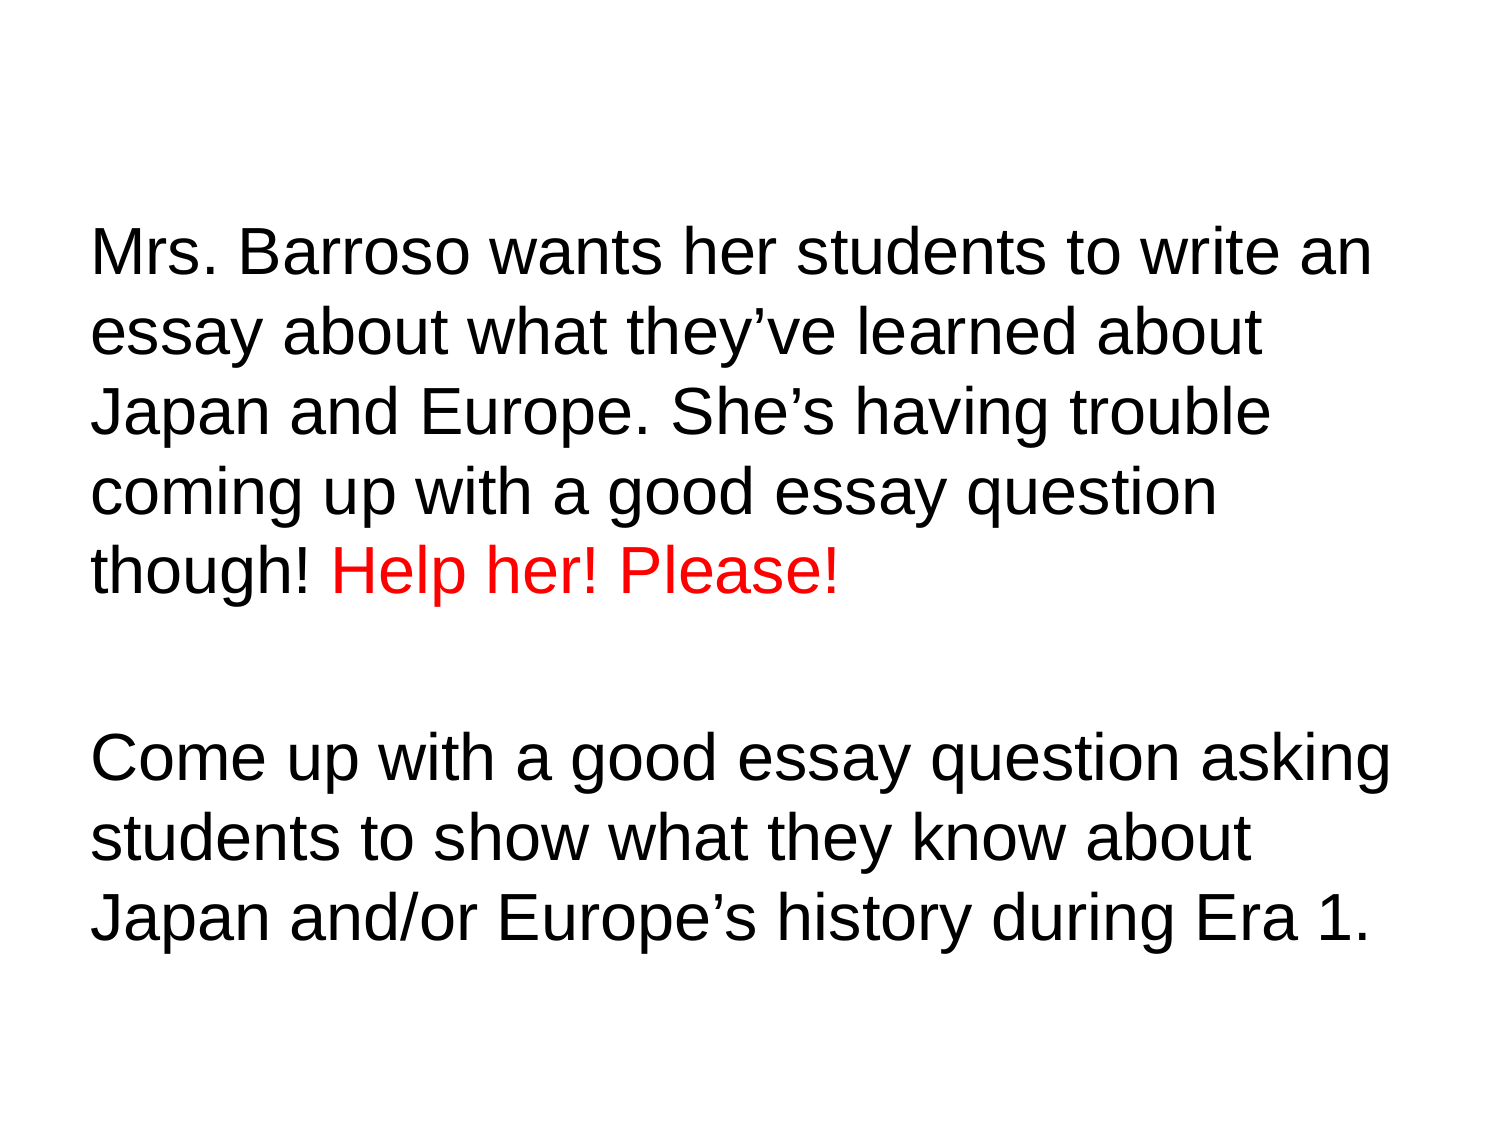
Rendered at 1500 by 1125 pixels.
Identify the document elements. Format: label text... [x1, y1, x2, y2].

list Mrs. Barroso wants her students to write an essay about what they’ve learned about Japan and Europe. She’s having trouble coming up with a good essay question though! Help her! Please! Come up with a good essay question asking students to show what they know about Japan and/or Europe’s history during Era 1. [75, 200, 1425, 1005]
